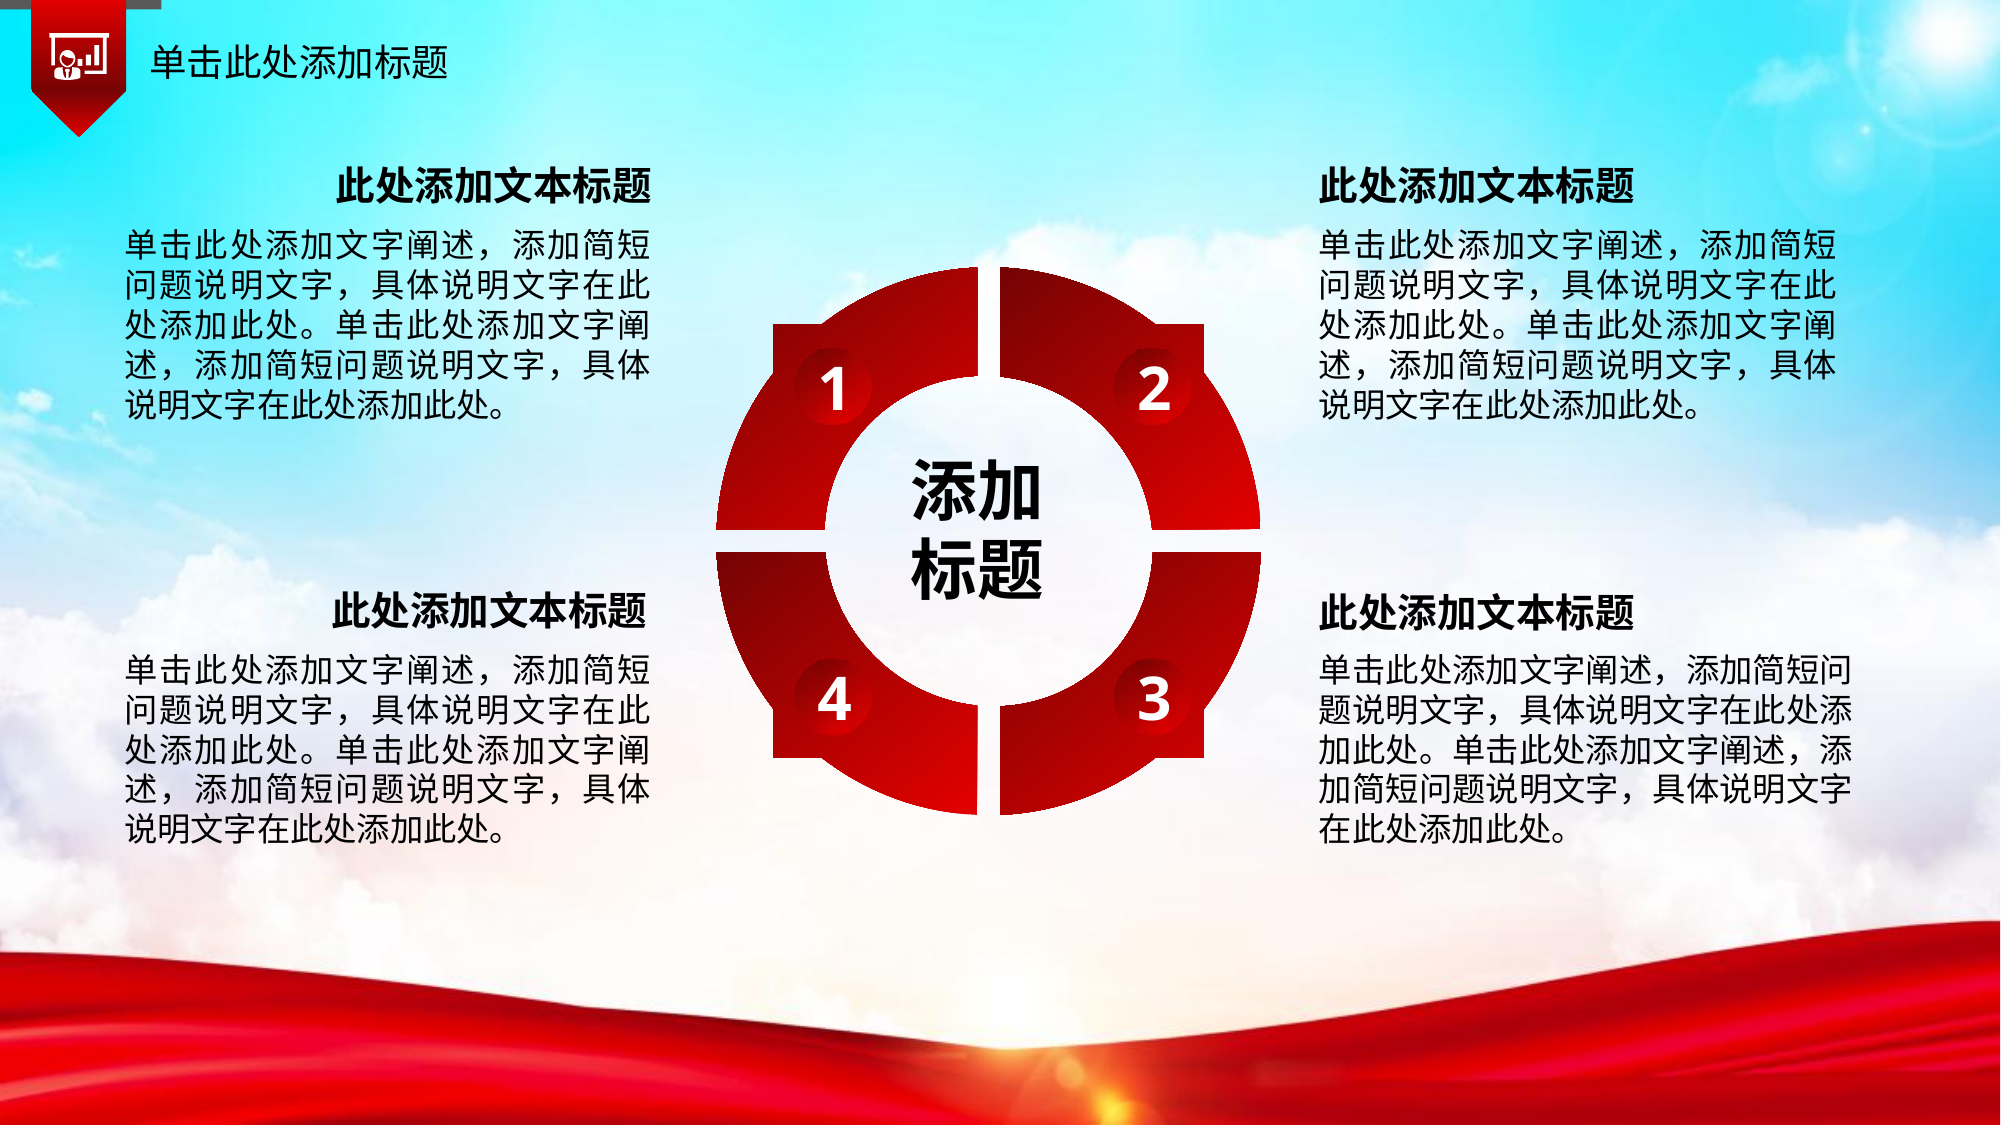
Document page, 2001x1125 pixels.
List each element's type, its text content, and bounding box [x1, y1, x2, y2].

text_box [716, 267, 978, 530]
text_box [127, 0, 162, 10]
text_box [1318, 588, 1854, 892]
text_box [124, 586, 652, 892]
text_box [1000, 552, 1261, 815]
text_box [1318, 161, 1838, 468]
text_box 单击此处添加标题 [137, 33, 472, 90]
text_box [31, 0, 127, 138]
text_box 添加标题 [886, 448, 1068, 609]
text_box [124, 161, 652, 468]
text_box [716, 552, 978, 815]
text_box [1000, 267, 1261, 530]
picture [0, 0, 2001, 1125]
text_box [0, 0, 31, 10]
